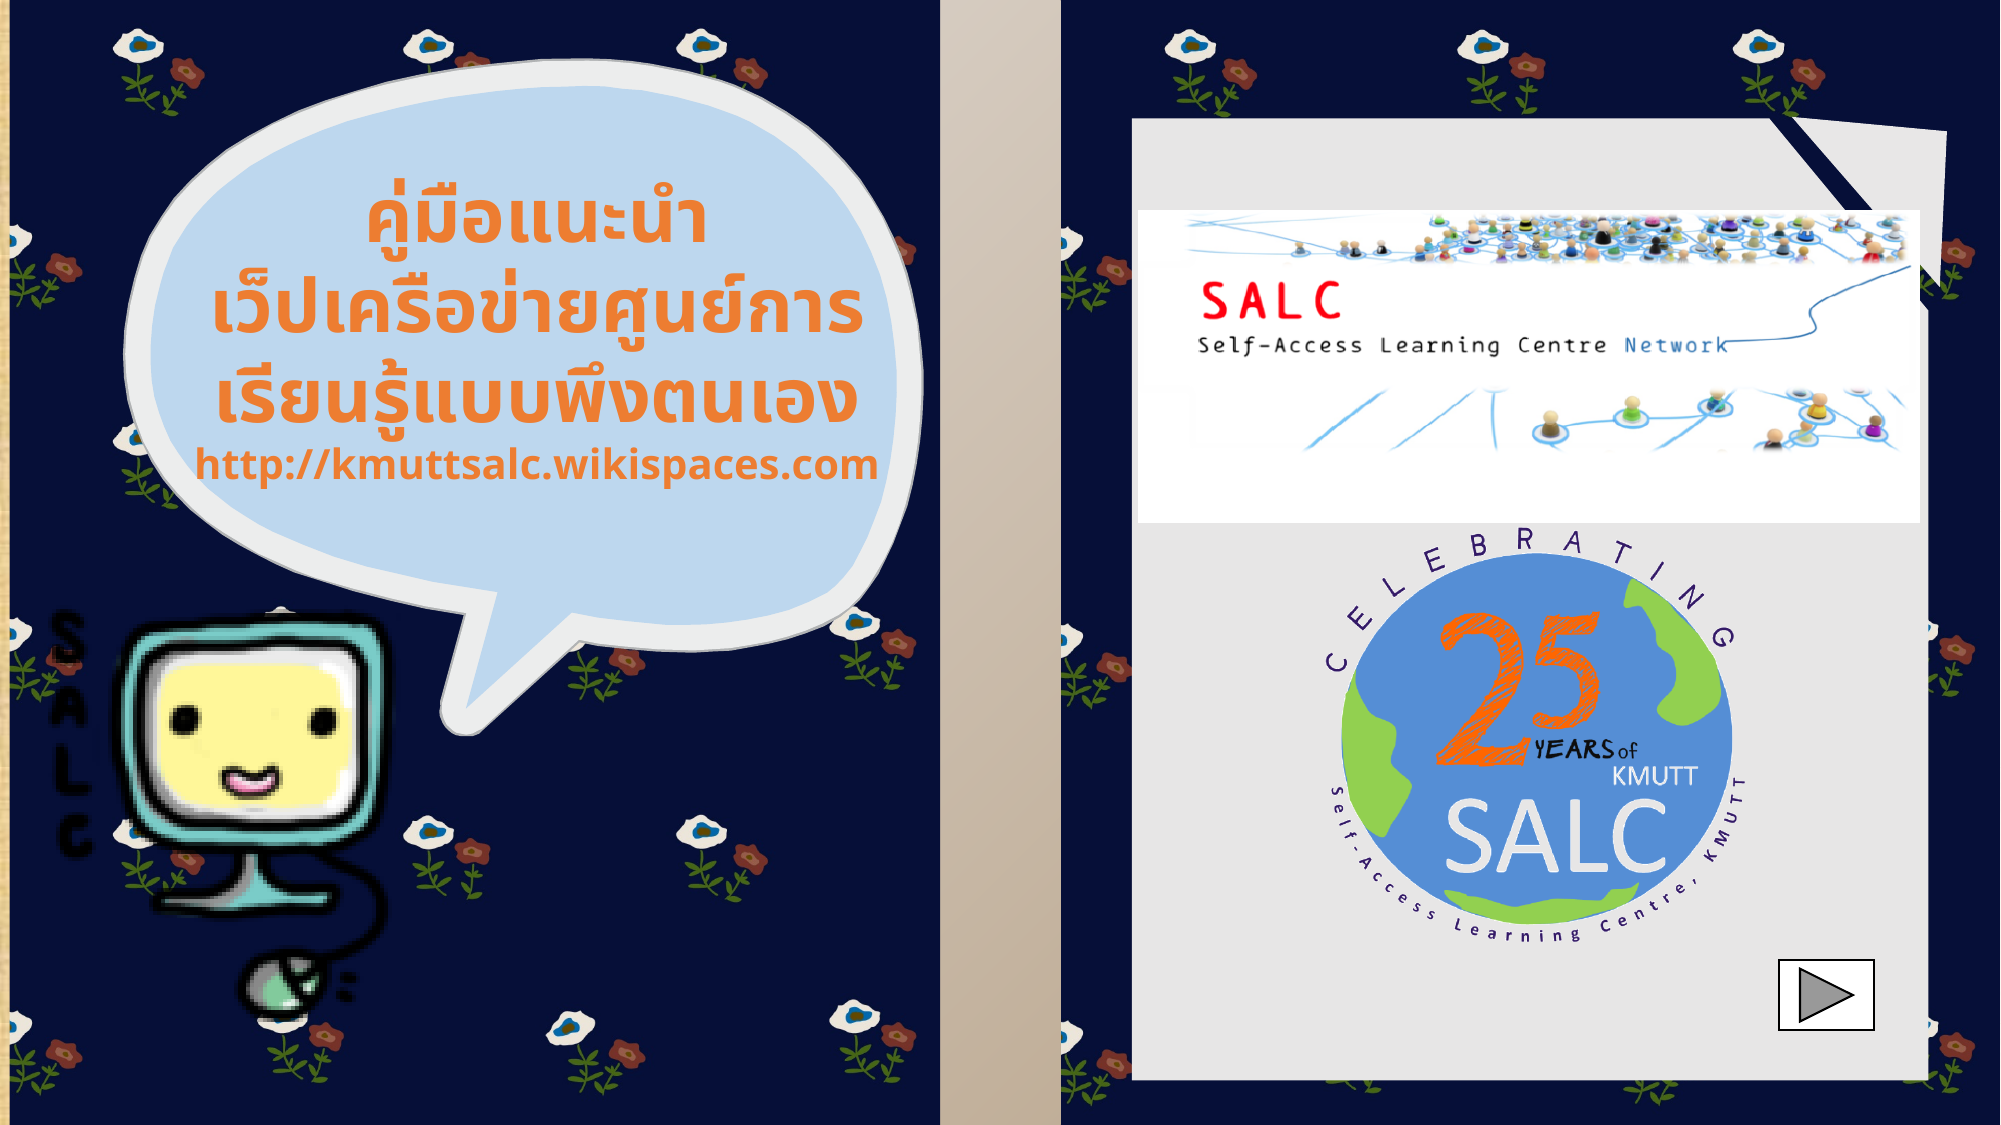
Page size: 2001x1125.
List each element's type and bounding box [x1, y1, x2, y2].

text_box [941, 0, 1060, 1125]
picture [0, 0, 941, 1125]
picture [1060, 0, 2001, 1125]
text_box [118, 44, 924, 742]
